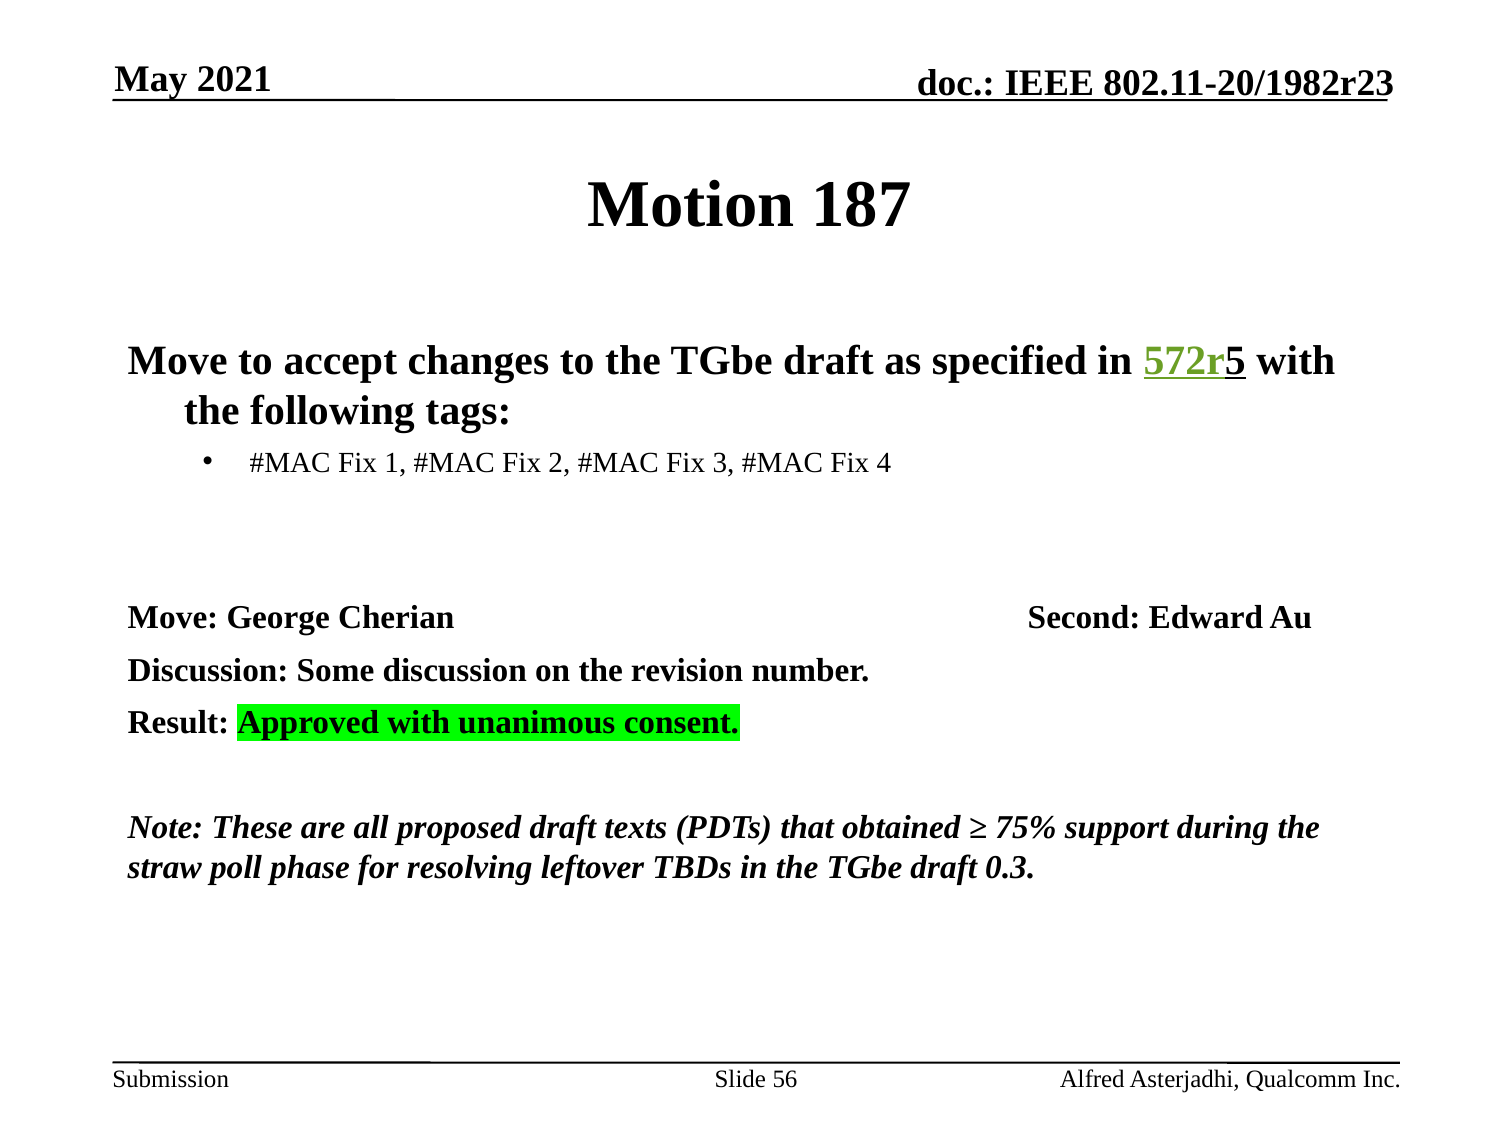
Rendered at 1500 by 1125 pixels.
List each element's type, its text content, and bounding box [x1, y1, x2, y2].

title Motion 187 [112, 112, 1388, 288]
list Move to accept changes to the TGbe draft as specified in 572r5 with the following tags: #MAC Fix 1, #MAC Fix 2, #MAC Fix 3, #MAC Fix 4 Move: George Cherian Second: Edward Au Discussion: Some discussion on the revision number. Result: Approved with unanimous consent. Note: These are all proposed draft texts (PDTs) that obtained ≥ 75% support during the straw poll phase for resolving leftover TBDs in the TGbe draft 0.3. [112, 324, 1388, 1000]
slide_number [114, 54, 423, 100]
footer Alfred Asterjadhi, Qualcomm Inc. [878, 1061, 1402, 1093]
slide_number Slide 56 [712, 1061, 800, 1123]
